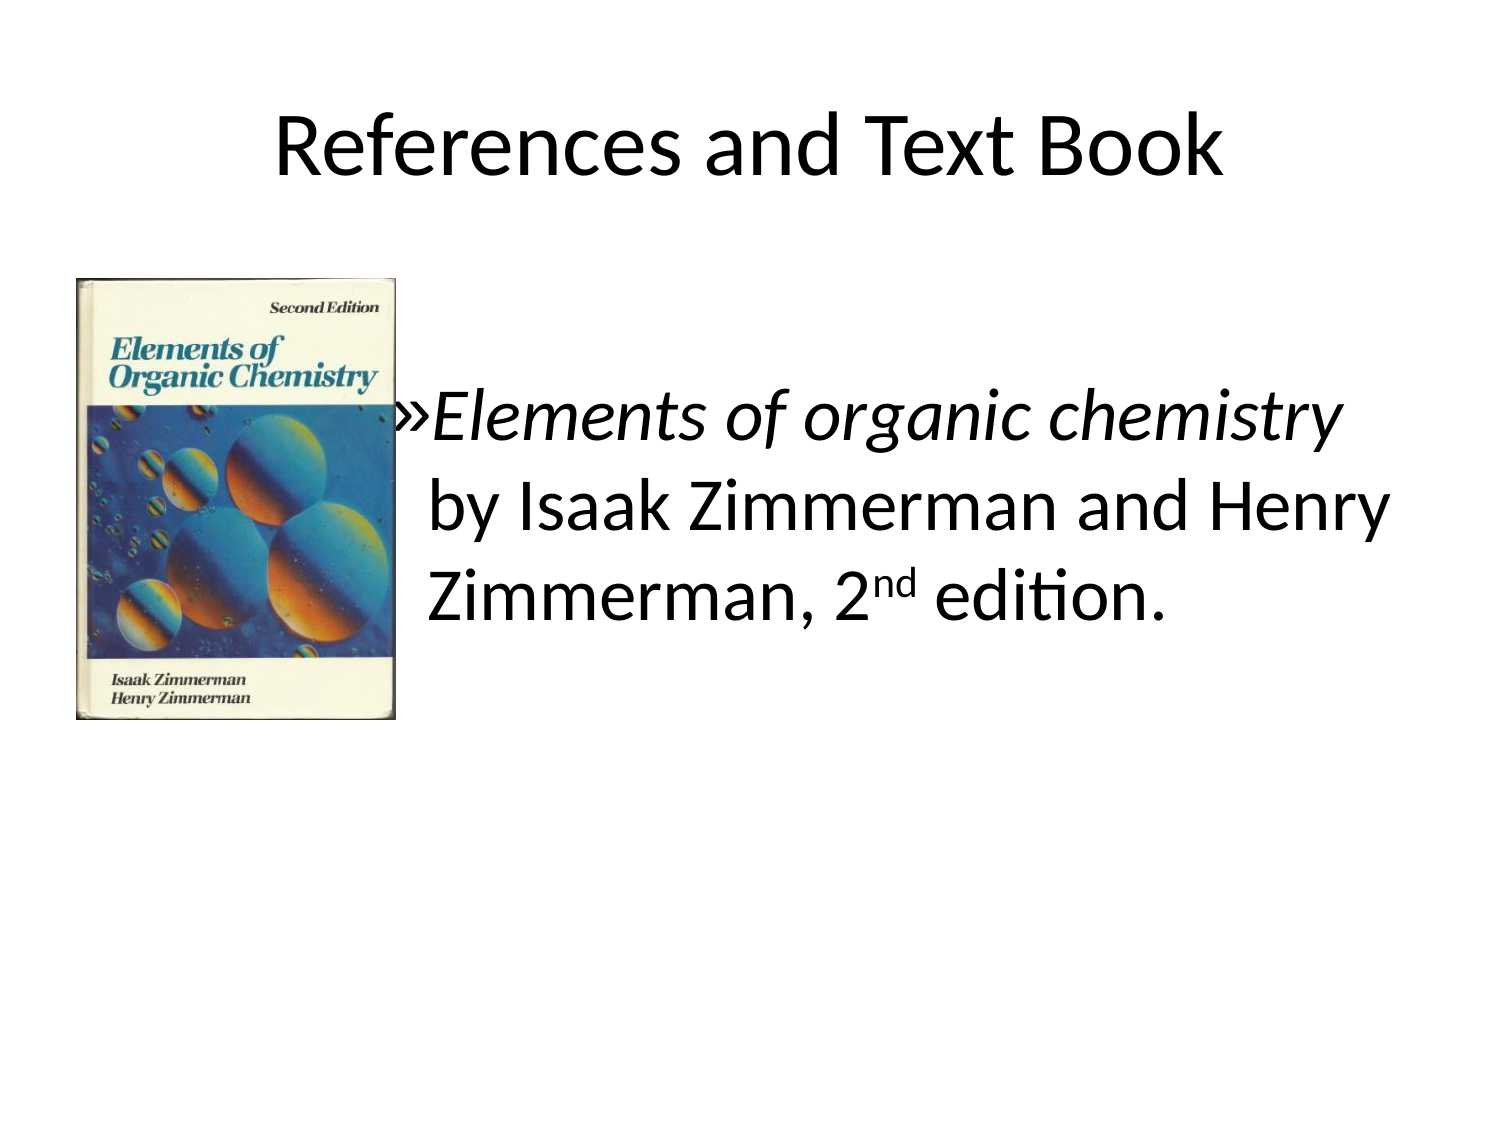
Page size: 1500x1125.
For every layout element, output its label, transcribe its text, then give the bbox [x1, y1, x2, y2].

picture [76, 278, 396, 721]
list Elements of organic chemistry by Isaak Zimmerman and Henry Zimmerman, 2nd edition. [75, 262, 1425, 1005]
title References and Text Book [75, 45, 1425, 233]
